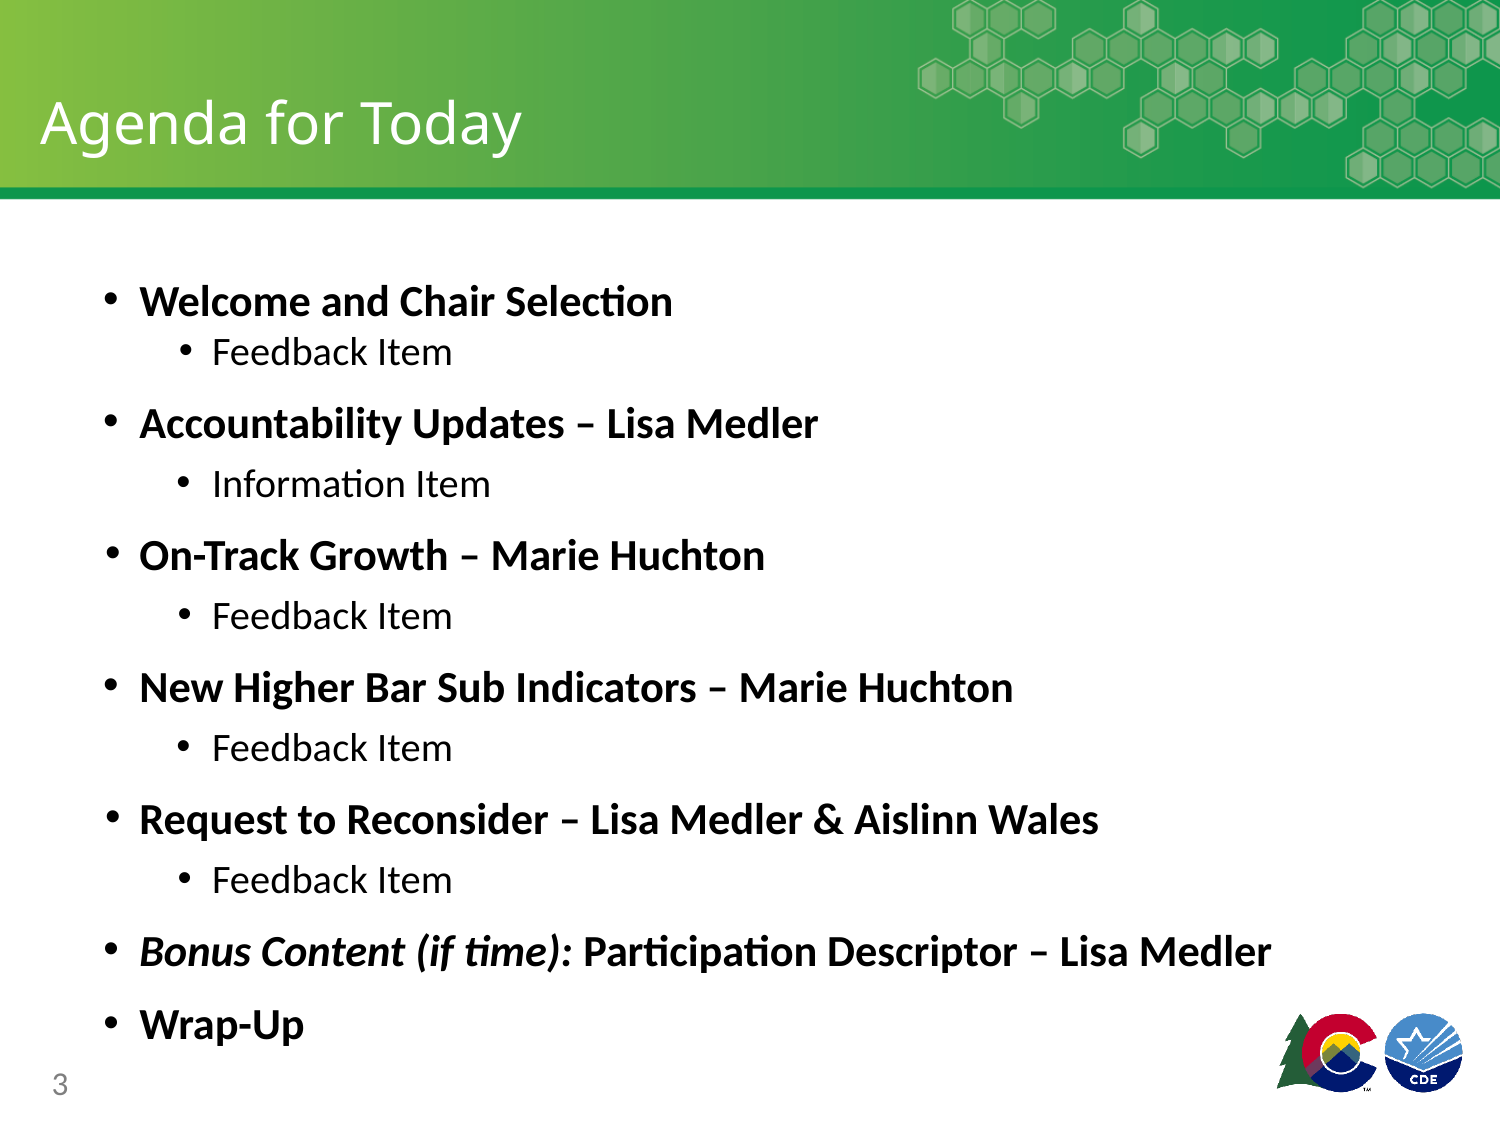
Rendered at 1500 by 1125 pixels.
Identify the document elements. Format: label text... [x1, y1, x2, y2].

picture [0, 0, 1500, 200]
list Welcome and Chair Selection Feedback Item Accountability Updates – Lisa Medler Information Item On-Track Growth – Marie Huchton Feedback Item New Higher Bar Sub Indicators – Marie Huchton Feedback Item Request to Reconsider – Lisa Medler & Aislinn Wales Feedback Item Bonus Content (if time): Participation Descriptor – Lisa Medler Wrap-Up [103, 271, 1397, 1061]
picture [1275, 1012, 1463, 1093]
slide_number 3 [36, 1054, 375, 1115]
title Agenda for Today [40, 85, 1038, 166]
